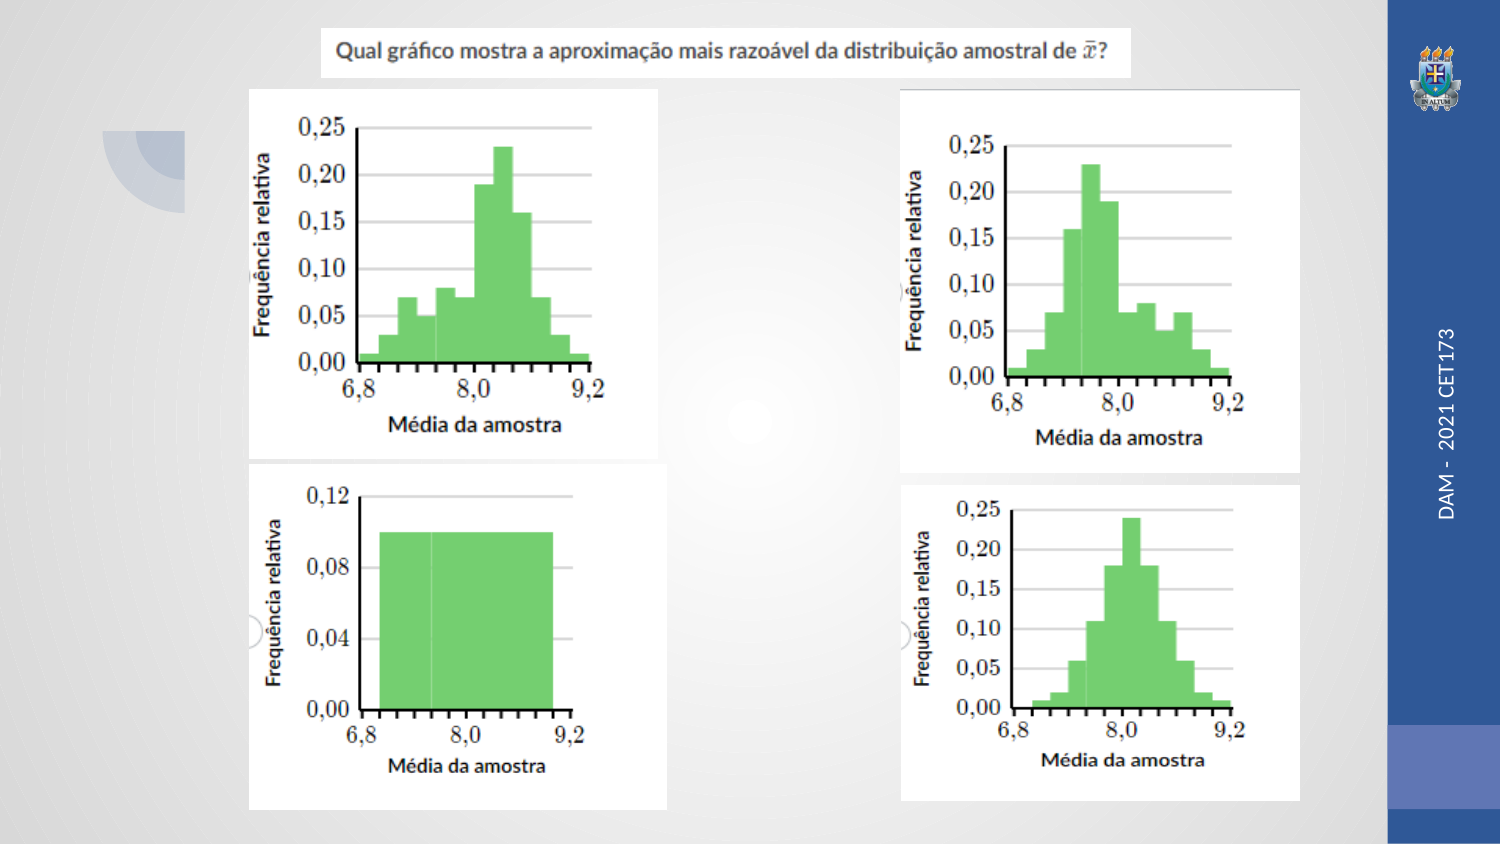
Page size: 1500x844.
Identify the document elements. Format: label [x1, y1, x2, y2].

picture [901, 485, 1300, 801]
picture [249, 89, 658, 459]
picture [1410, 46, 1461, 111]
picture [321, 28, 1131, 78]
picture [899, 89, 1300, 473]
picture [248, 464, 667, 810]
